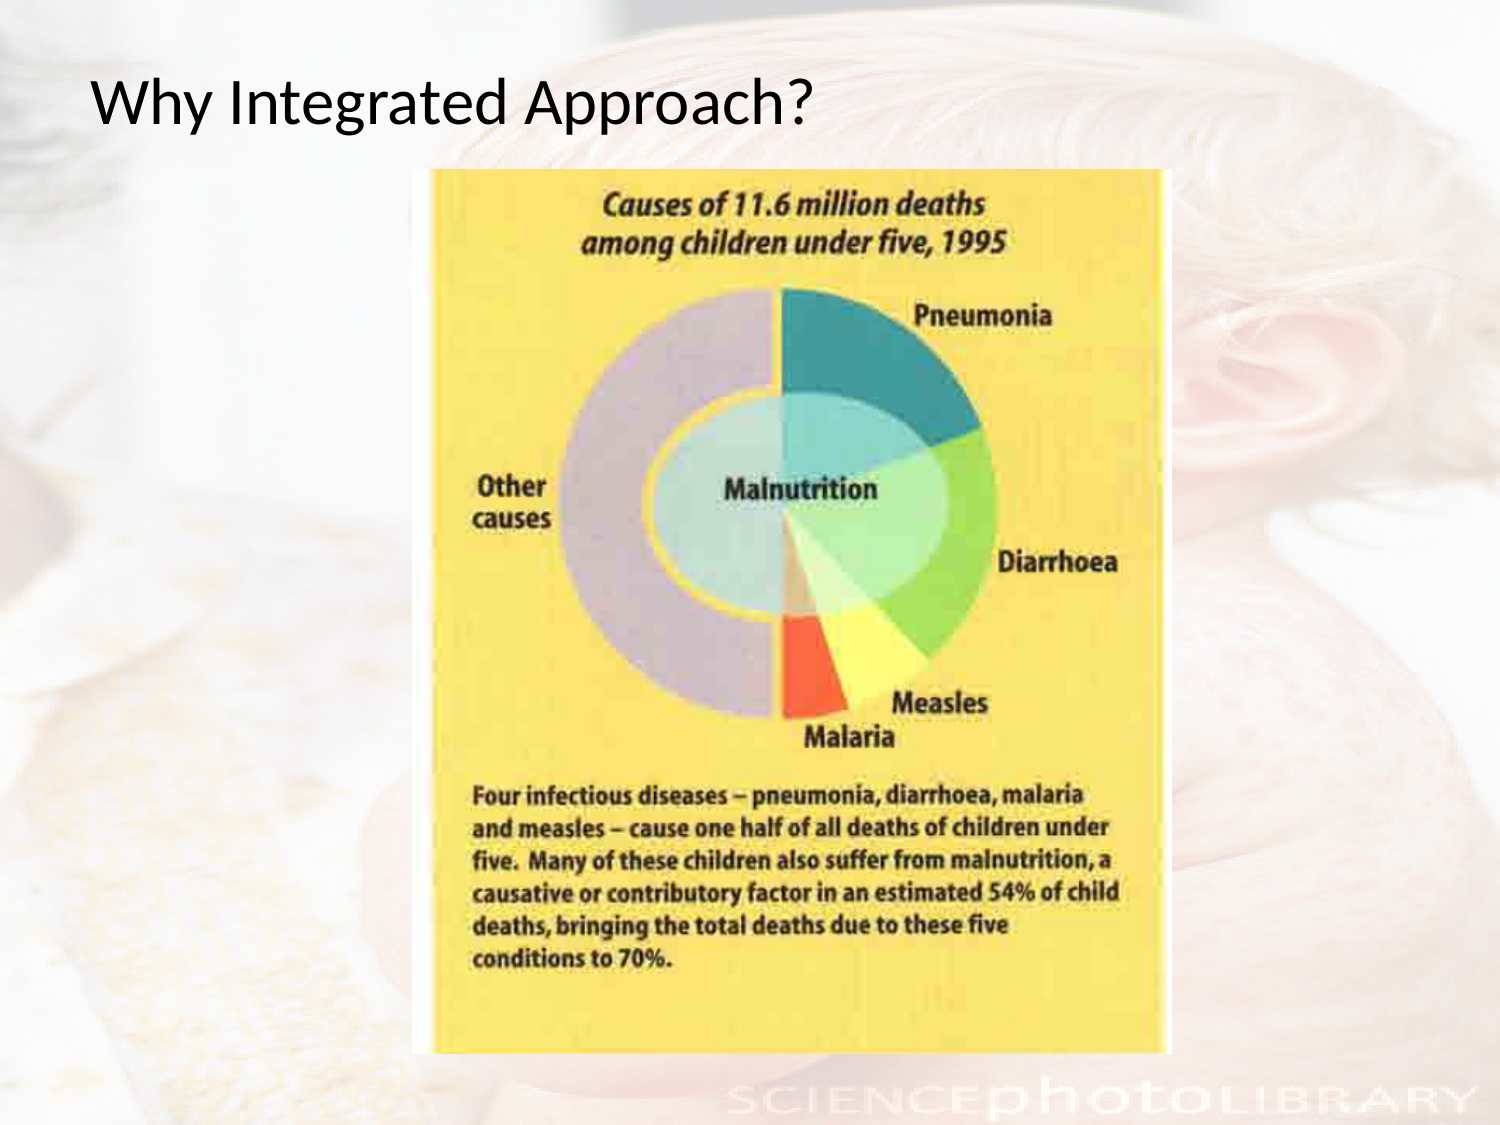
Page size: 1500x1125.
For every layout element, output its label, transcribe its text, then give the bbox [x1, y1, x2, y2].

title Why Integrated Approach? [75, 45, 1425, 150]
picture [412, 169, 1173, 1054]
